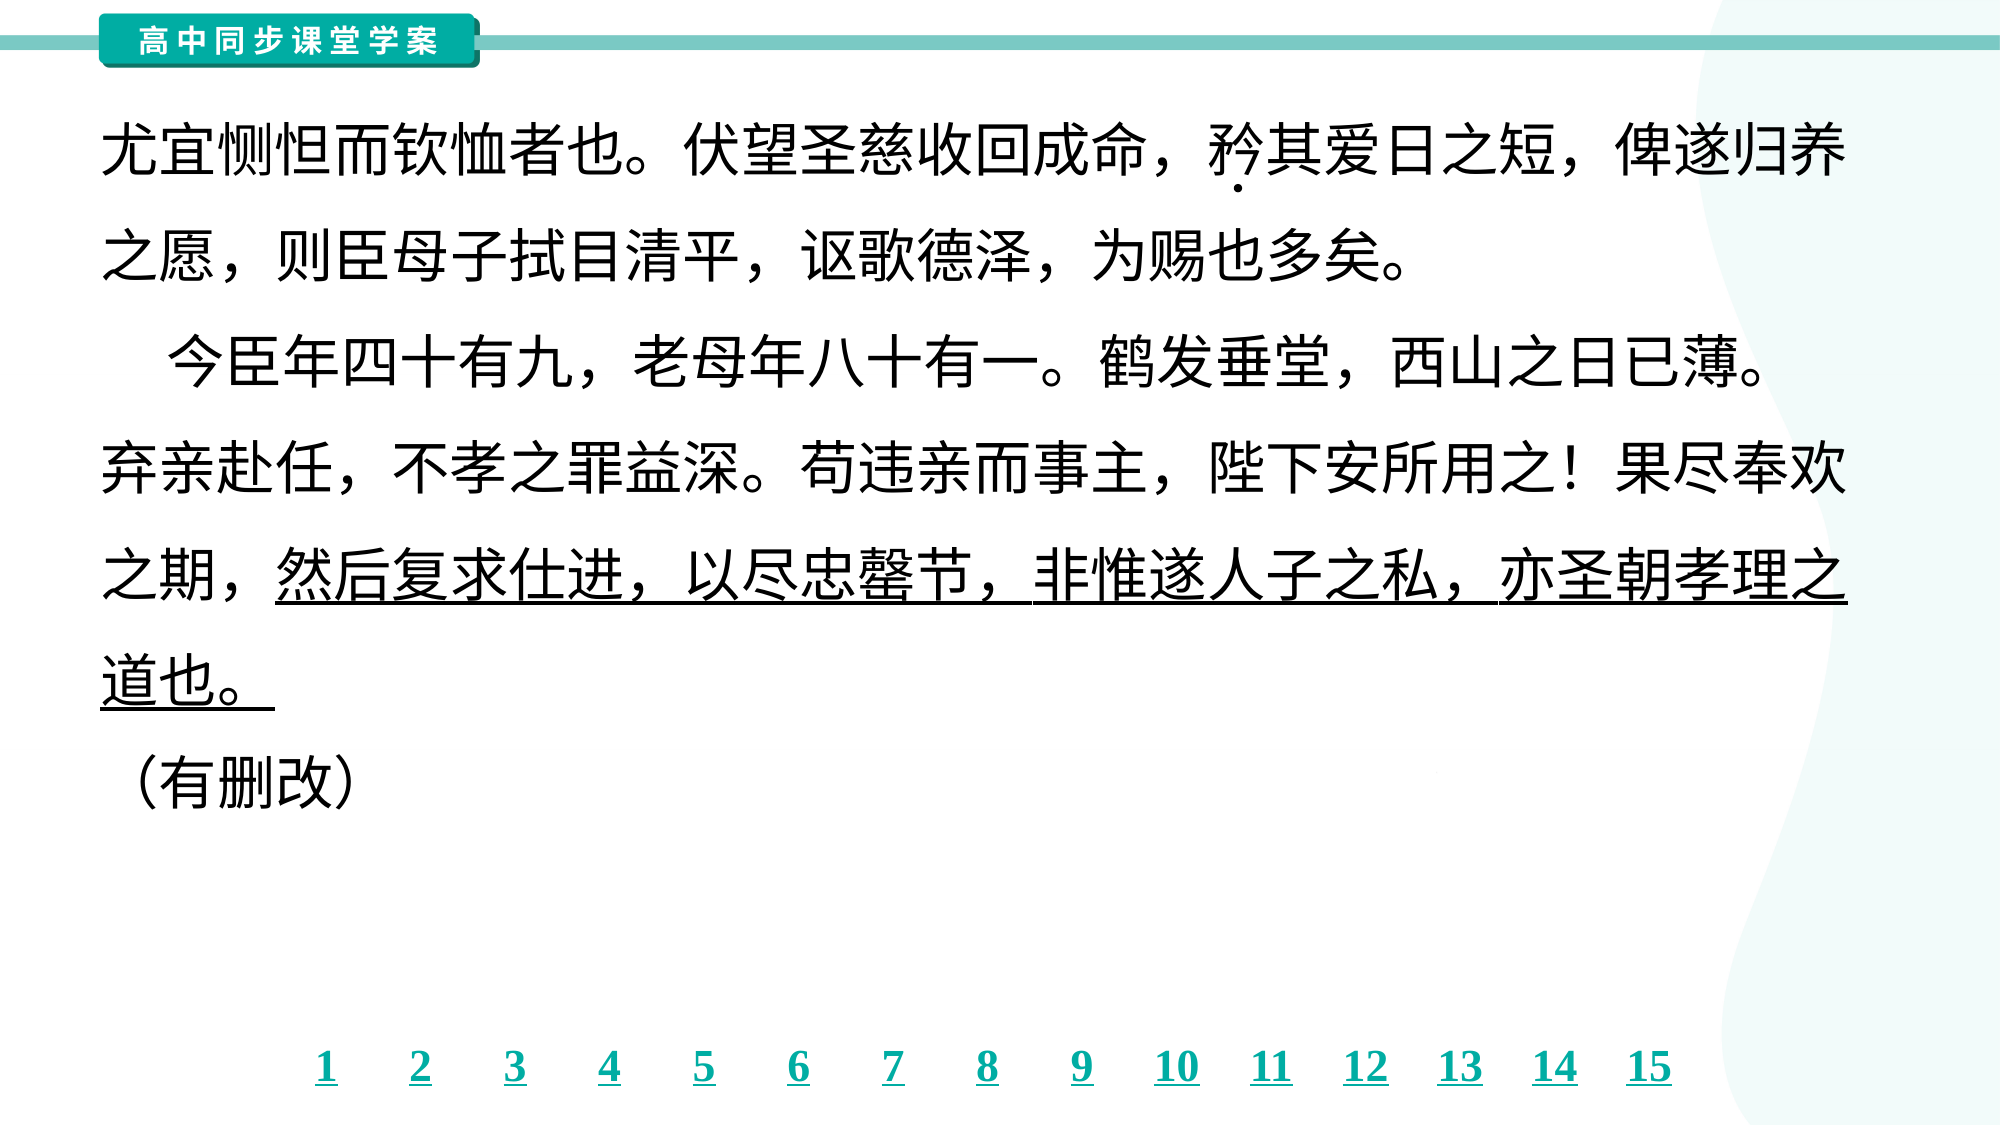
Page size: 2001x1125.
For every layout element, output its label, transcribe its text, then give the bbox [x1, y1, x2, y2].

text_box 尤宜恻怛而钦恤者也。伏望圣慈收回成命，矜其爱日之短，俾遂归养 之愿，则臣母子拭目清平，讴歌德泽，为赐也多矣。 今臣年四十有九，老母年八十有一。鹤发垂堂，西山之日已薄。 弃亲赴任，不孝之罪益深。苟违亲而事主，陛下安所用之！果尽奉欢 之期，然后复求仕进，以尽忠罄节，非惟遂人子之私，亦圣朝孝理之 道也。 （有删改）#1.1.6 [100, 76, 1899, 805]
picture [0, 0, 2000, 1125]
text_box [1233, 183, 1243, 193]
